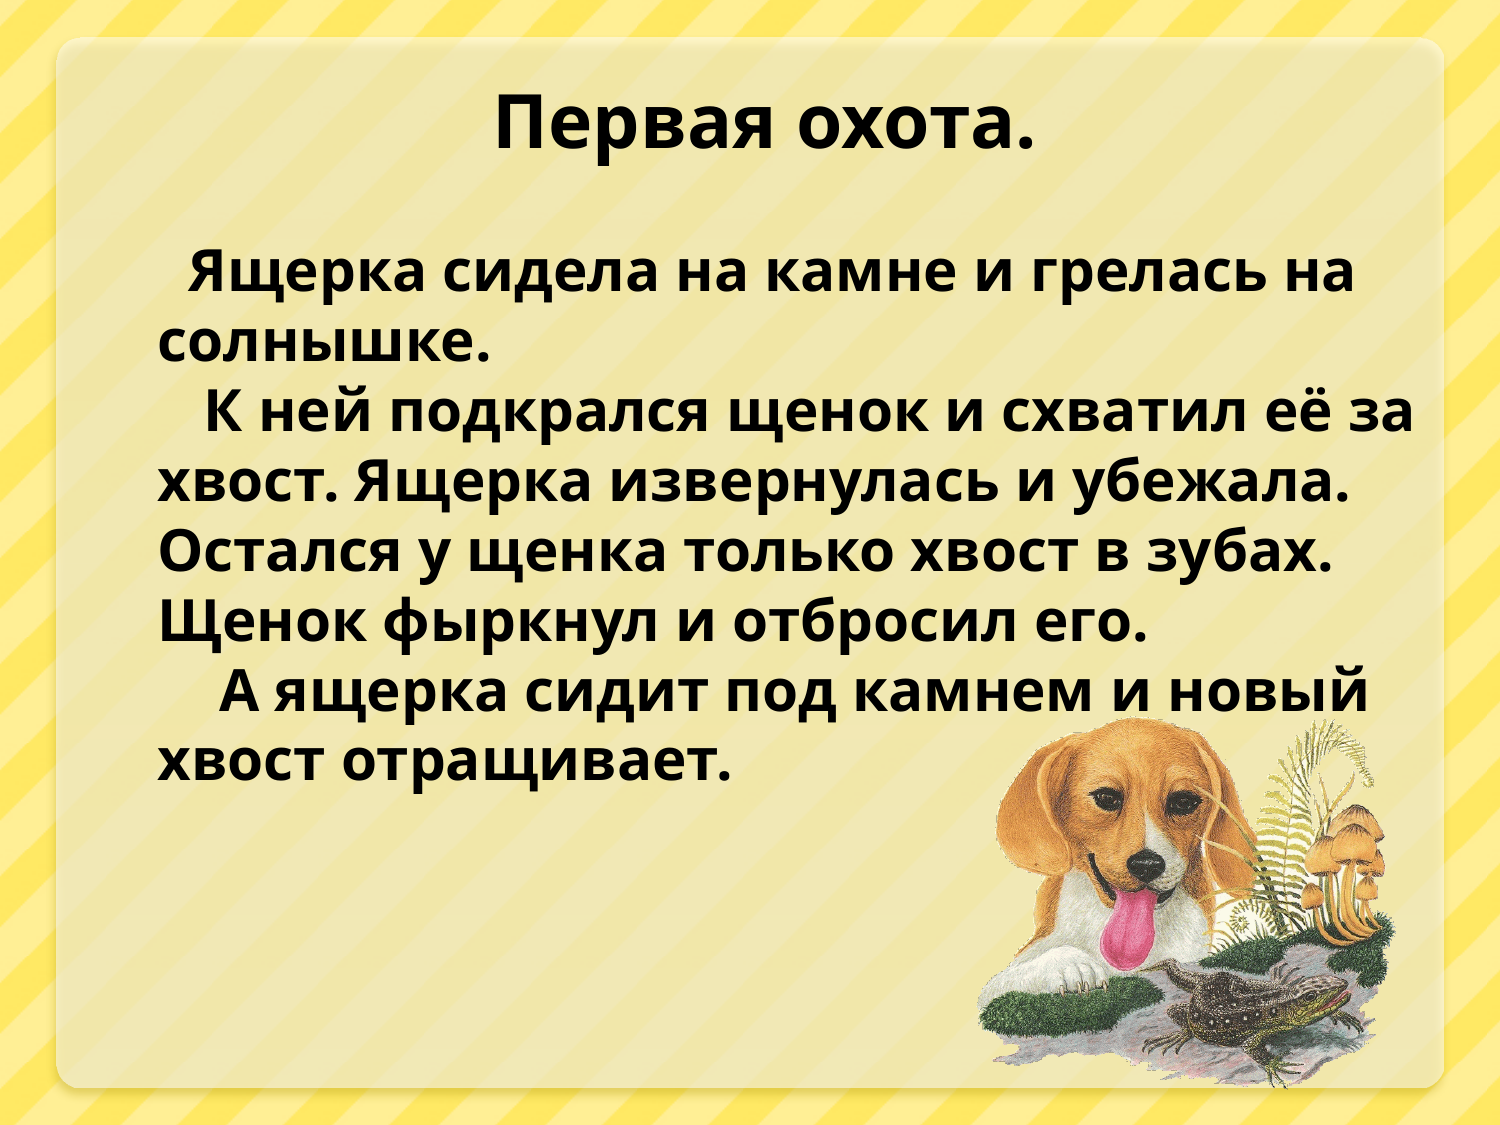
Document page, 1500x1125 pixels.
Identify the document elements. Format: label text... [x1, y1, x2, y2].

list Первая охота. Ящерка сидела на камне и грелась на солнышке. К ней подкрался щенок и схватил её за хвост. Ящерка извернулась и убежала. Остался у щенка только хвост в зубах. Щенок фыркнул и отбросил его. А ящерка сидит под камнем и новый хвост отращивает. [75, 66, 1425, 835]
picture [974, 706, 1400, 1093]
